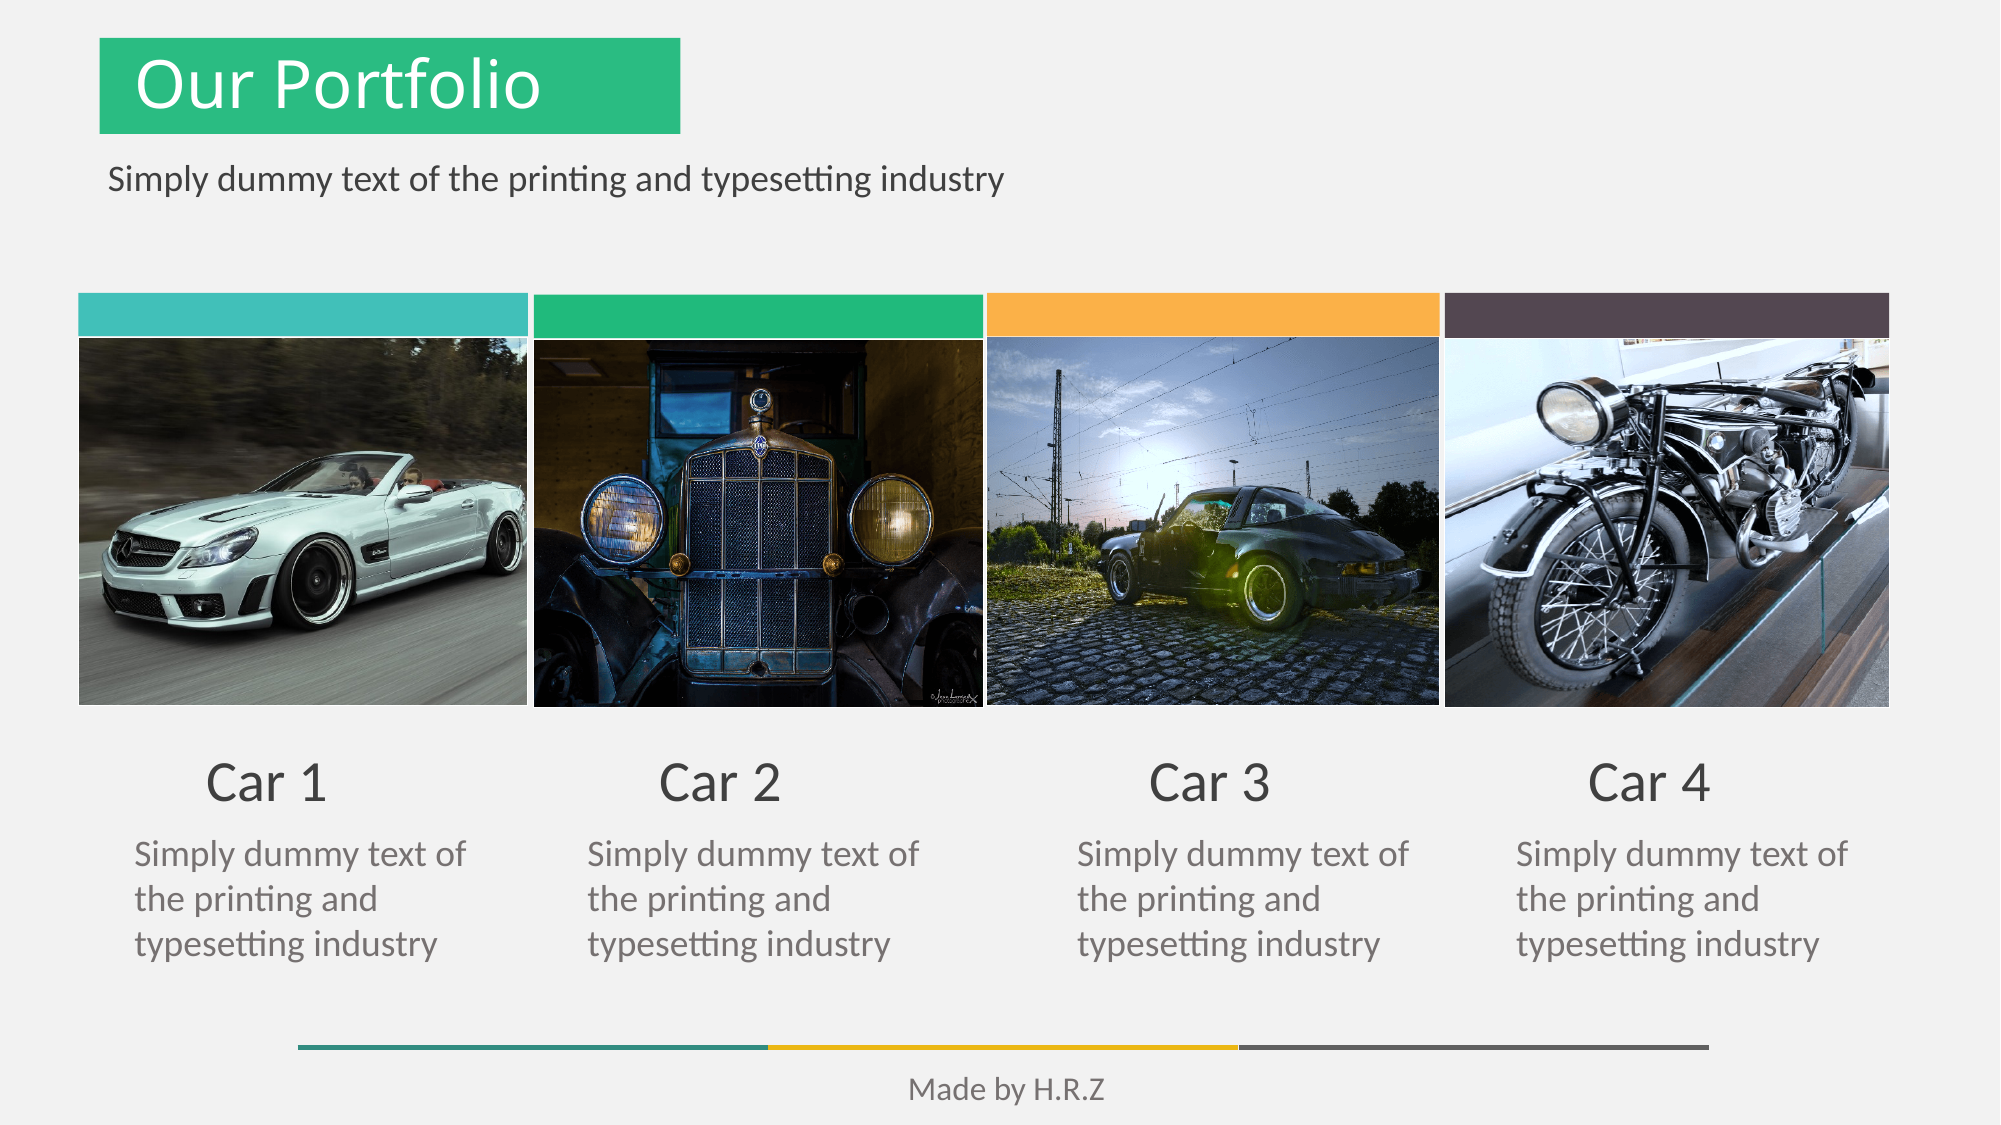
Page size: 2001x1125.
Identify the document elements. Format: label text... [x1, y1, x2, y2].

picture [78, 337, 528, 706]
text_box Simply dummy text of the printing and typesetting industry [93, 146, 1449, 206]
text_box [77, 292, 529, 337]
text_box Our Portfolio [119, 34, 866, 129]
text_box [99, 37, 681, 135]
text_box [1444, 292, 1890, 708]
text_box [572, 735, 940, 973]
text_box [533, 294, 984, 708]
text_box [297, 1047, 1709, 1116]
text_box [1501, 735, 1869, 973]
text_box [986, 292, 1440, 706]
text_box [119, 735, 487, 973]
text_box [1062, 735, 1430, 973]
